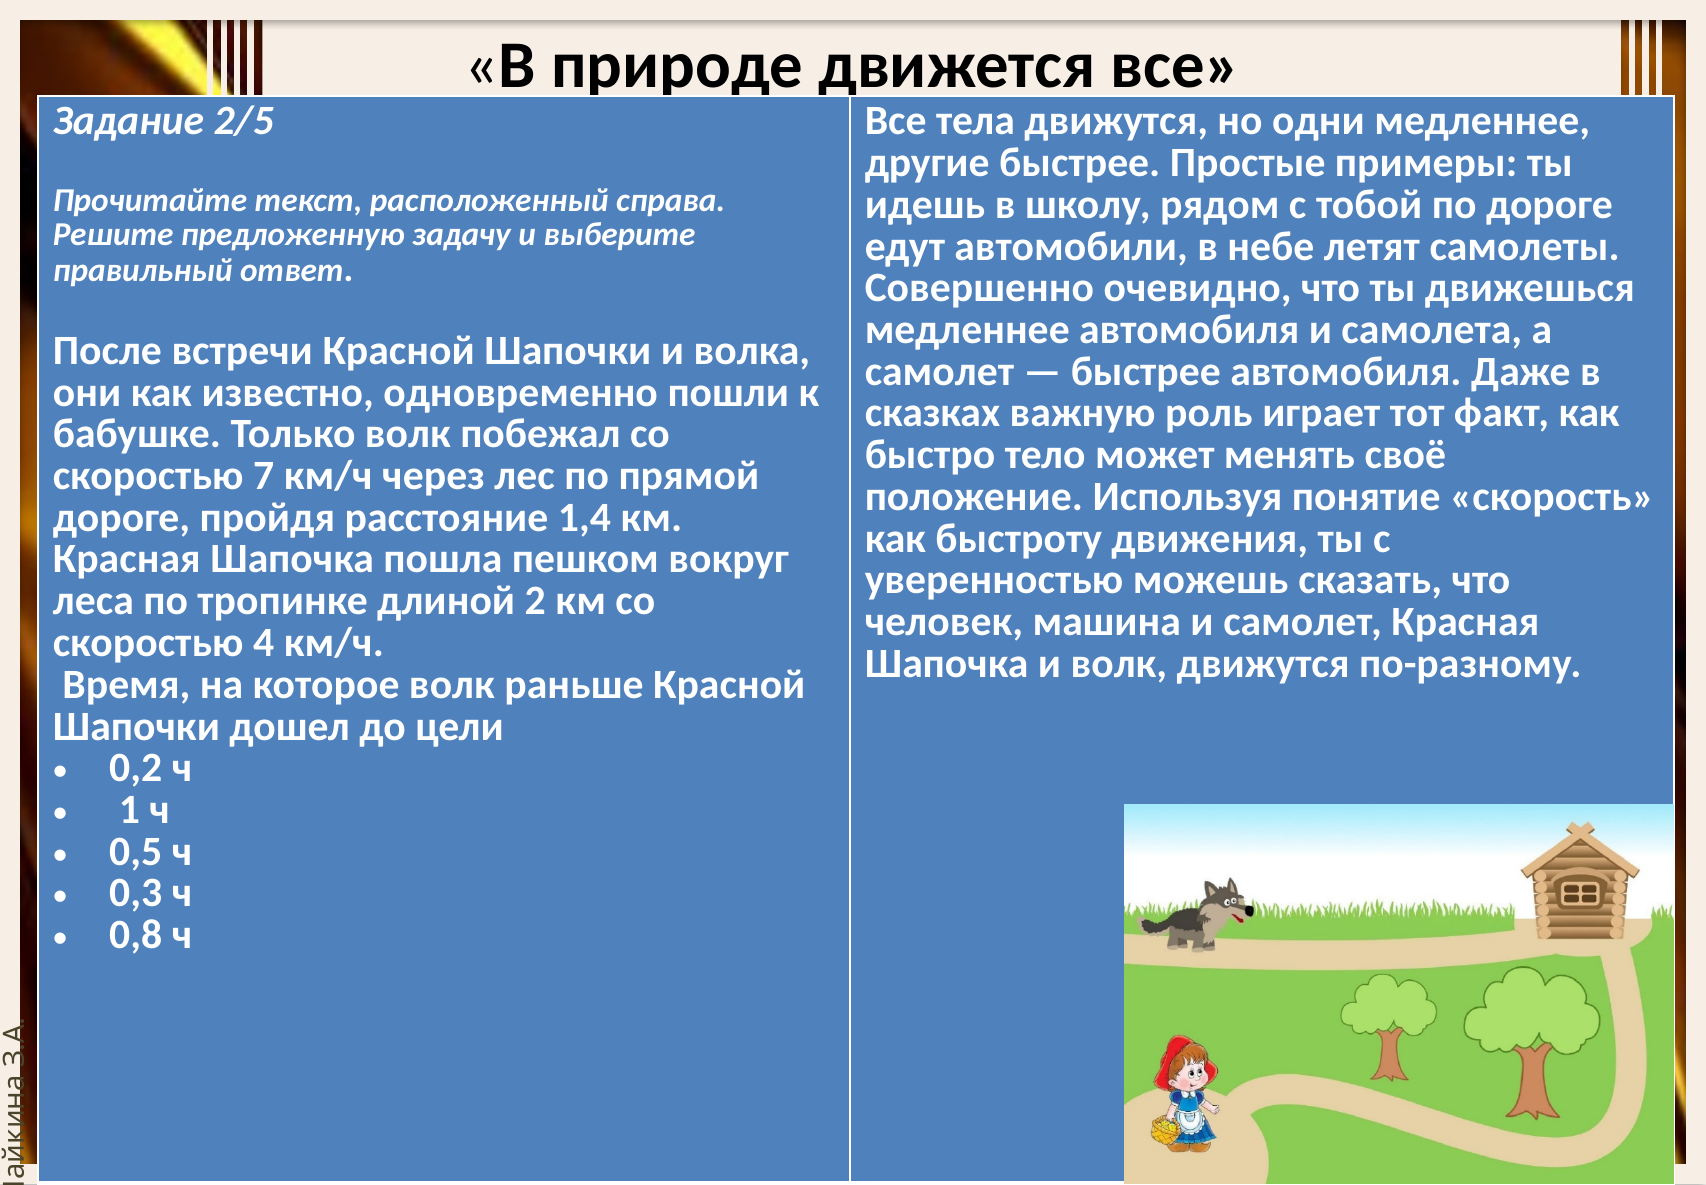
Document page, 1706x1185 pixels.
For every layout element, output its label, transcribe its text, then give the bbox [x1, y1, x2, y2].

picture [20, 20, 207, 1164]
picture [1124, 20, 1686, 1185]
title «В природе движется все» [85, 25, 1621, 95]
picture [254, 20, 262, 25]
table_header Все тела движутся, но одни медленнее, другие быстрее. Простые примеры: ты идешь в школу, рядом с тобой по дороге едут автомобили, в небе летят самолеты. Совершенно очевидно, что ты движешься медленнее автомобиля и самолета, а самолет — быстрее автомобиля. Даже в сказках важную роль играет тот факт, как быстро тело может менять своё положение. Используя понятие «скорость» как быстроту движения, ты с уверенностью можешь сказать, что человек, машина и самолет, Красная Шапочка и волк, движутся по-разному. [851, 97, 1673, 1181]
picture [213, 20, 221, 25]
picture [1635, 20, 1642, 95]
picture [1649, 20, 1656, 95]
picture [1621, 20, 1629, 95]
table_header Задание 2/5 Прочитайте текст, расположенный справа. Решите предложенную задачу и выберите правильный ответ. После встречи Красной Шапочки и волка, они как известно, одновременно пошли к бабушке. Только волк побежал со скоростью 7 км/ч через лес по прямой дороге, пройдя расстояние 1,4 км. Красная Шапочка пошла пешком вокруг леса по тропинке длиной 2 км со скоростью 4 км/ч. Время, на которое волк раньше Красной Шапочки дошел до цели 0,2 ч 1 ч 0,5 ч 0,3 ч 0,8 ч [39, 97, 849, 1181]
